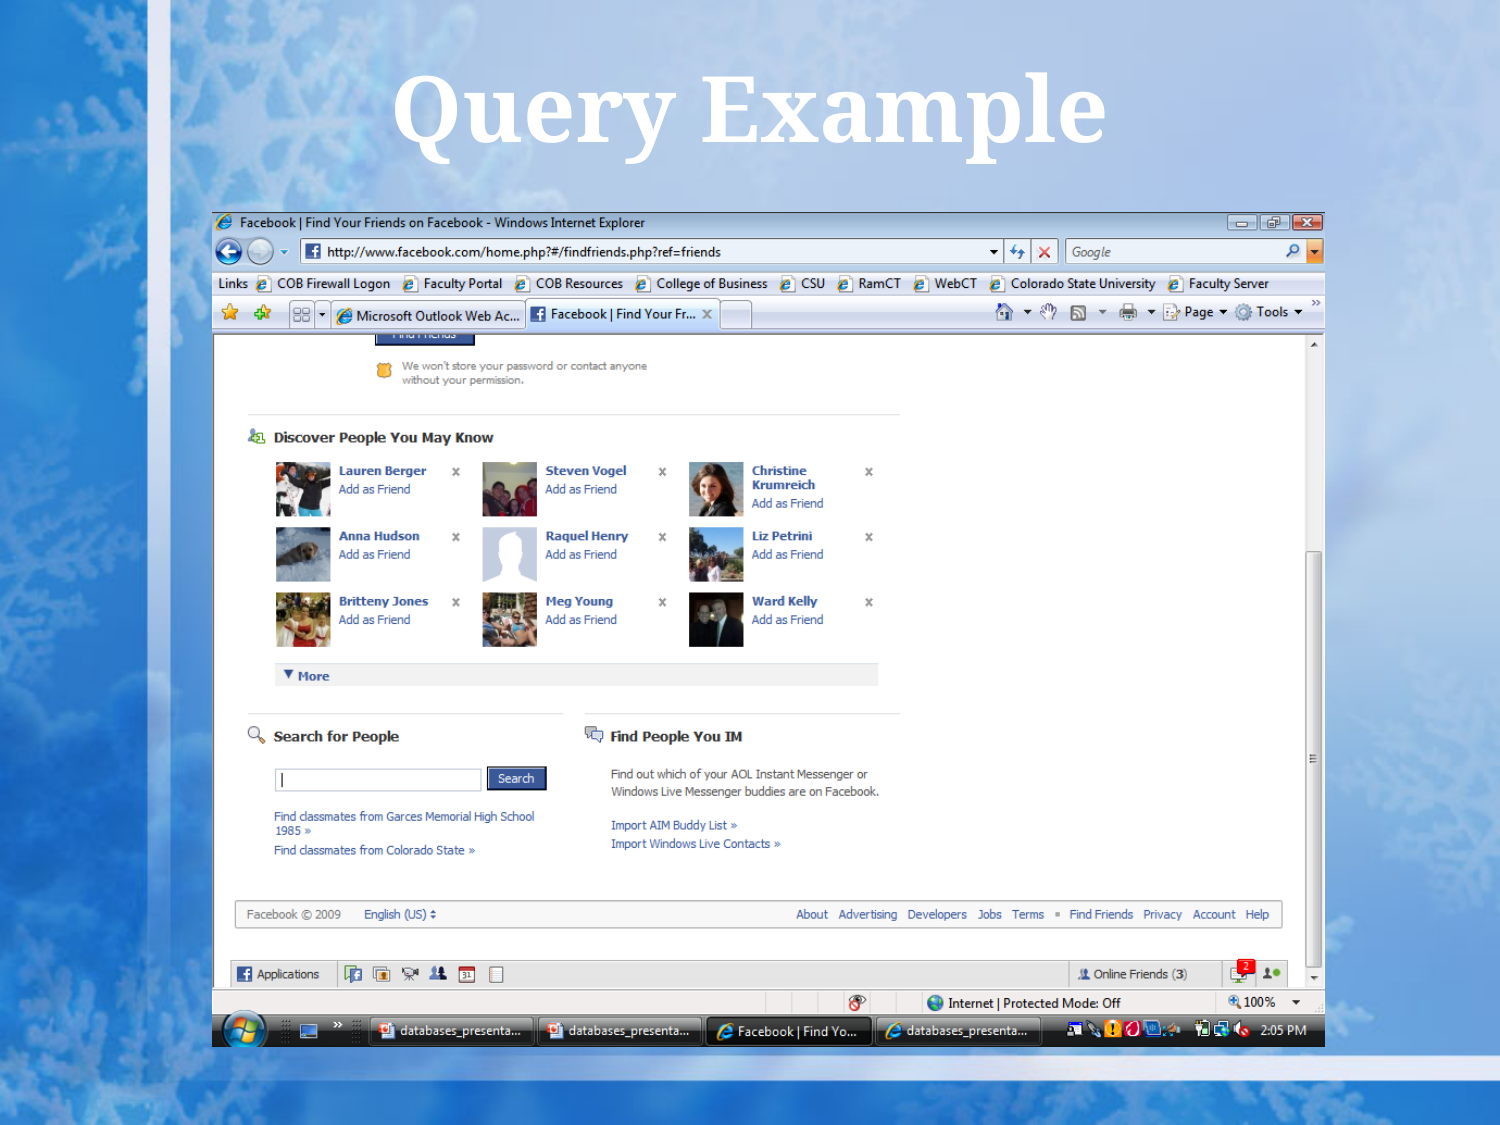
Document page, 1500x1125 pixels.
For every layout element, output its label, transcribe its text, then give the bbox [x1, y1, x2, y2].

title Query Example [74, 12, 1426, 201]
picture [0, 0, 1500, 1125]
